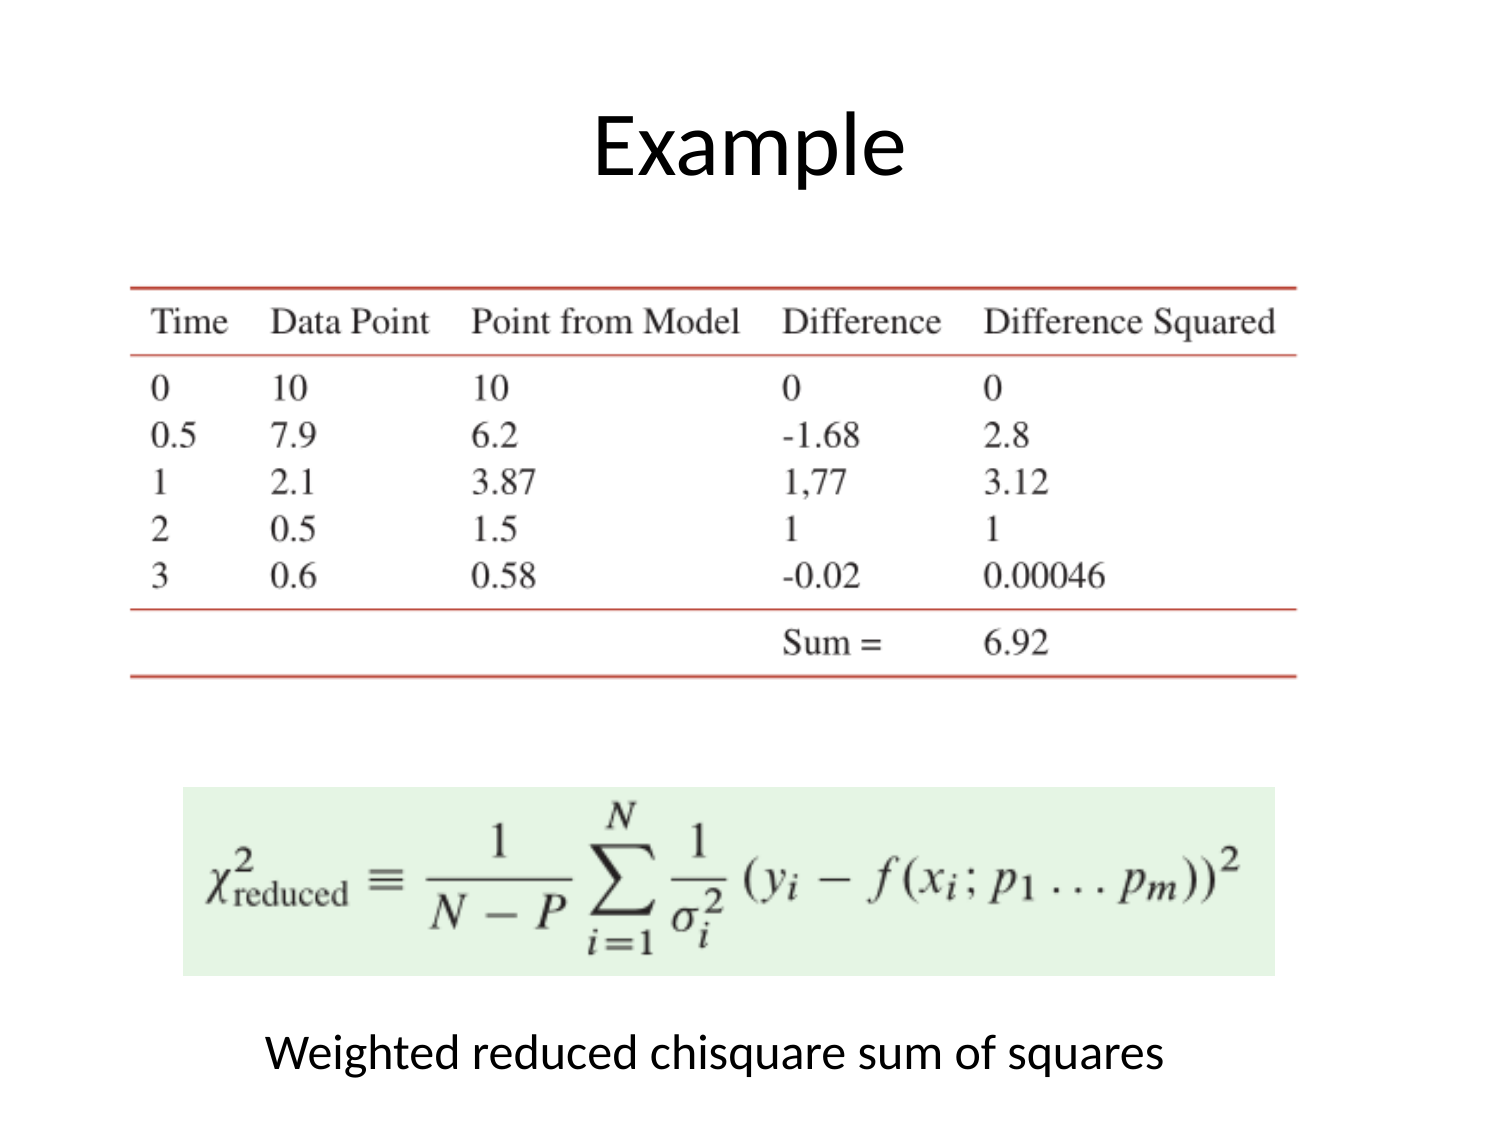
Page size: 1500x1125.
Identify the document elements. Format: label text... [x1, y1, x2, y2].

title Example [75, 45, 1425, 233]
text_box Weighted reduced chisquare sum of squares [249, 1012, 1338, 1088]
picture [115, 249, 1351, 704]
picture [183, 787, 1276, 976]
